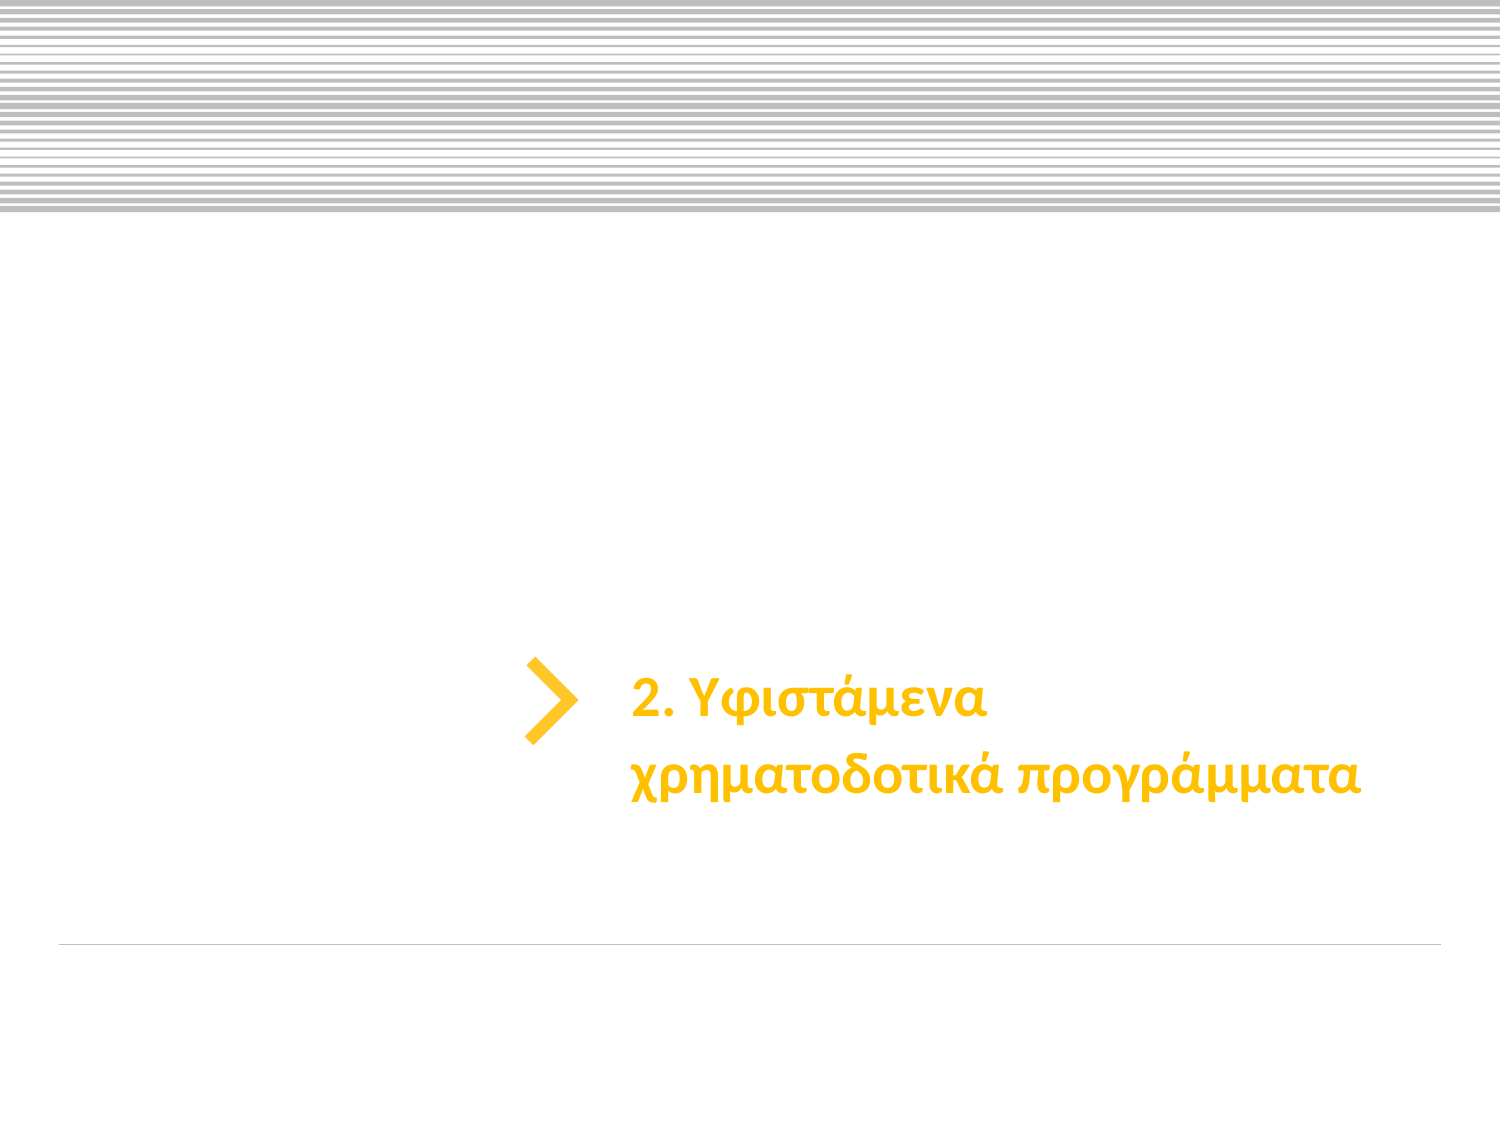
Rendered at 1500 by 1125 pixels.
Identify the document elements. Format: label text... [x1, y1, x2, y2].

text_box 2. Υφιστάμενα χρηματοδοτικά προγράμματα [631, 597, 1365, 811]
text_box [523, 655, 581, 747]
